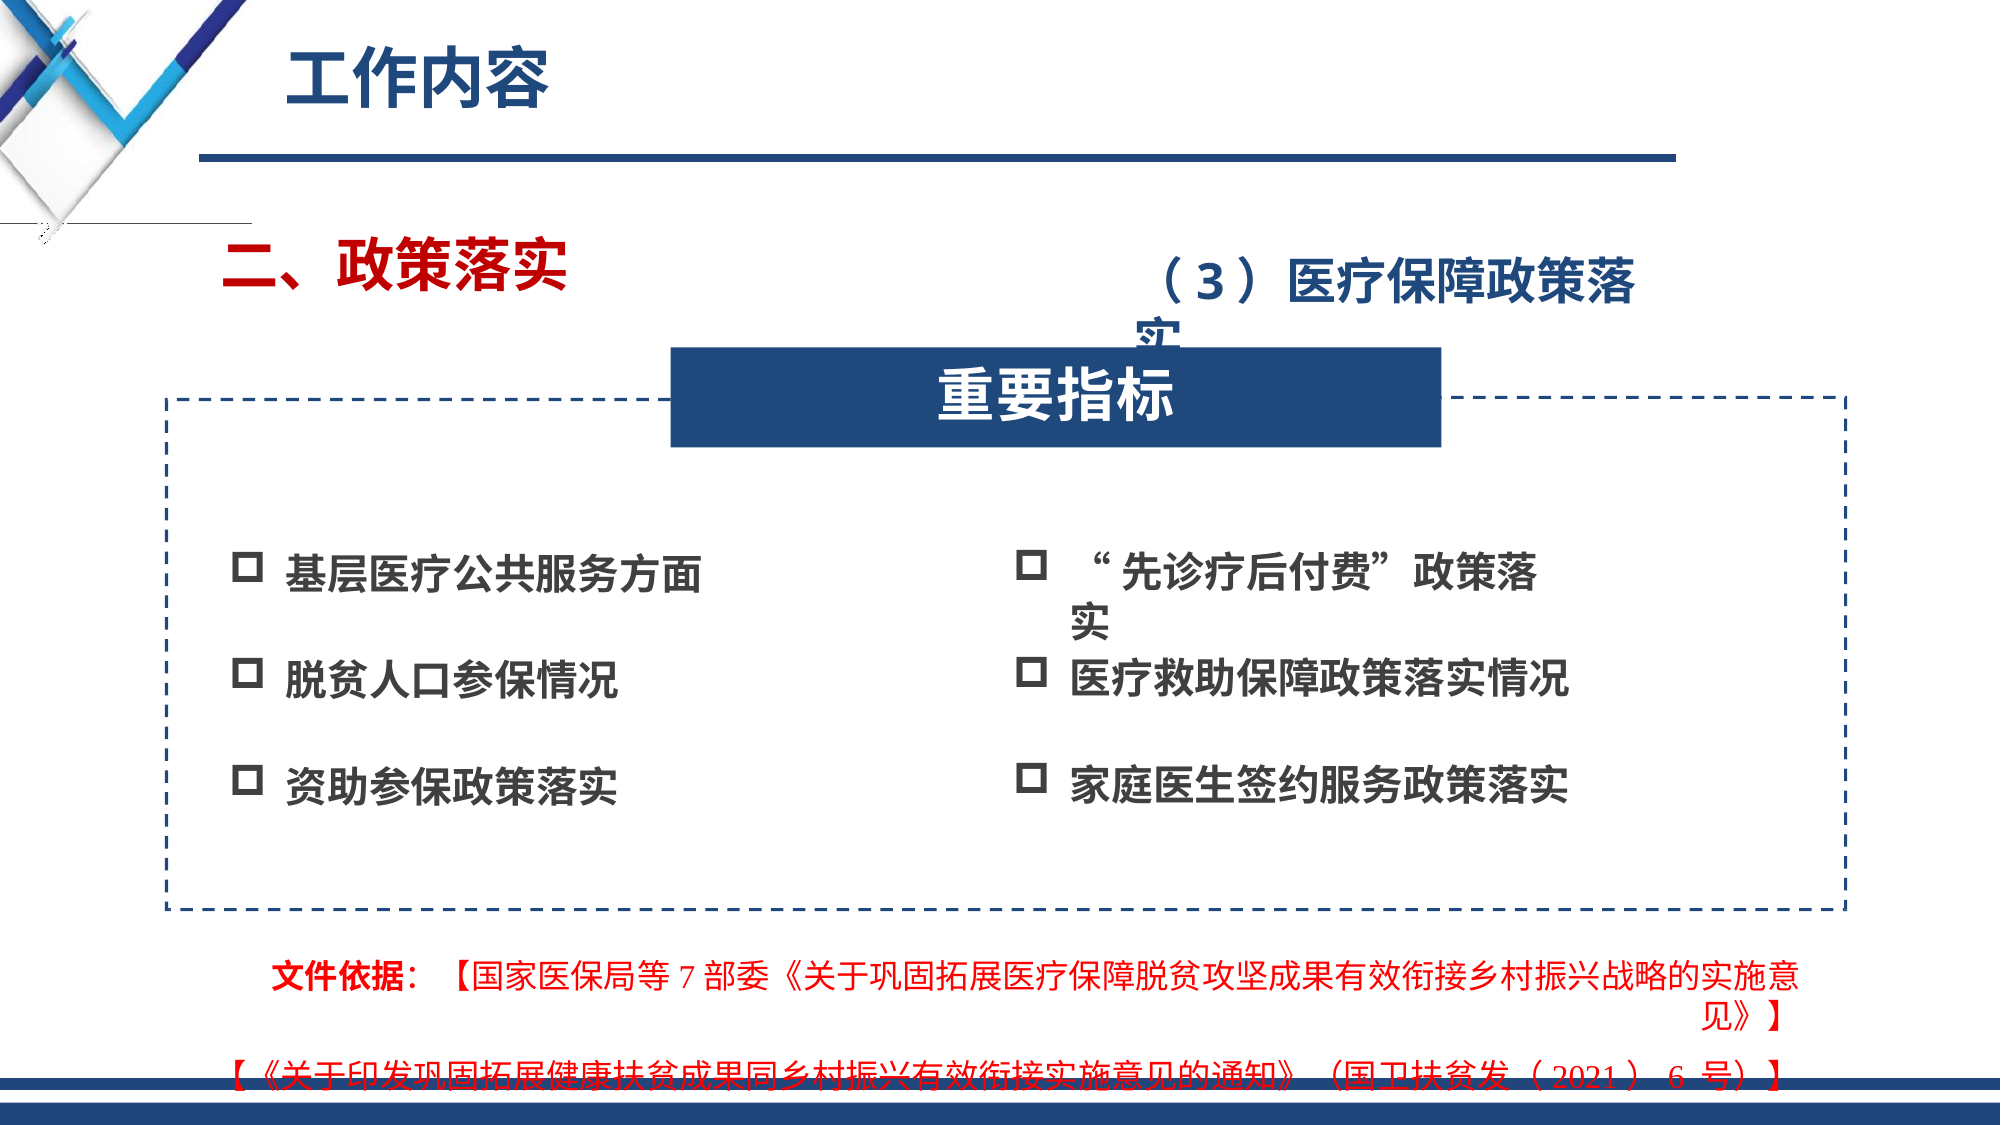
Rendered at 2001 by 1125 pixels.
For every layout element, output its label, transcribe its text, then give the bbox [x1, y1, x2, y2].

text_box [1823, 395, 1836, 399]
text_box [1473, 395, 1486, 399]
text_box [508, 908, 521, 912]
text_box [164, 748, 169, 761]
text_box [421, 908, 434, 912]
text_box [1514, 908, 1528, 912]
text_box [1604, 395, 1617, 399]
text_box [1733, 908, 1747, 912]
text_box [1033, 908, 1046, 912]
text_box [792, 908, 806, 912]
text_box [1451, 395, 1464, 399]
text_box [164, 529, 169, 543]
text_box [267, 908, 281, 912]
text_box [1427, 908, 1440, 912]
text_box [1536, 908, 1550, 912]
text_box 资助参保政策落实 [227, 758, 621, 811]
text_box [442, 908, 456, 912]
text_box [967, 908, 981, 912]
text_box [1844, 571, 1848, 585]
text_box [164, 420, 169, 433]
text_box [1516, 395, 1530, 399]
text_box [164, 901, 171, 912]
text_box [1844, 790, 1848, 803]
text_box [1844, 702, 1848, 716]
text_box [1055, 908, 1068, 912]
text_box [1844, 768, 1848, 782]
text_box [1560, 395, 1574, 399]
text_box [1713, 395, 1727, 399]
text_box [727, 908, 740, 912]
text_box 二、政策落实 [218, 226, 573, 299]
text_box [1471, 908, 1484, 912]
text_box [1645, 908, 1659, 912]
text_box [670, 429, 1442, 448]
text_box [483, 397, 496, 402]
text_box [836, 908, 850, 912]
text_box [683, 908, 696, 912]
text_box [614, 397, 627, 402]
text_box [164, 485, 169, 499]
text_box [658, 397, 671, 402]
text_box [858, 908, 872, 912]
text_box [330, 397, 343, 402]
text_box [1077, 908, 1090, 912]
text_box [176, 397, 190, 402]
text_box [311, 908, 325, 912]
text_box [1580, 908, 1593, 912]
text_box [1711, 908, 1725, 912]
text_box [592, 397, 606, 402]
text_box [1689, 908, 1703, 912]
text_box [1582, 395, 1595, 399]
text_box [0, 1102, 2000, 1125]
text_box [749, 908, 762, 912]
text_box [1142, 908, 1156, 912]
text_box [242, 397, 256, 402]
text_box [245, 908, 259, 912]
text_box [526, 397, 540, 402]
text_box [1383, 908, 1397, 912]
text_box [164, 573, 169, 587]
text_box [164, 857, 169, 871]
text_box 文件依据：【国家医保局等7部委《关于巩固拓展医疗保障脱贫攻坚成果有效衔接乡村振兴战略的实施意见》】 【《关于印发巩固拓展健康扶贫成果同乡村振兴有效衔接实施意见的通知》（国卫扶贫发（2021）6 号）】 [180, 933, 1802, 1095]
text_box [1844, 856, 1848, 869]
title 工作内容 [282, 33, 554, 224]
text_box [1186, 908, 1200, 912]
text_box [464, 908, 478, 912]
text_box [180, 908, 193, 912]
text_box [164, 551, 169, 565]
text_box [1405, 908, 1418, 912]
text_box 家庭医生签约服务政策落实 [1011, 756, 1572, 809]
text_box [164, 792, 169, 805]
text_box [1317, 908, 1331, 912]
text_box [355, 908, 368, 912]
text_box [1844, 418, 1848, 432]
text_box [530, 908, 543, 912]
text_box 重要指标 [670, 356, 1442, 429]
text_box [1494, 395, 1508, 399]
text_box [399, 908, 412, 912]
text_box [373, 397, 387, 402]
text_box [1361, 908, 1375, 912]
text_box 医疗救助保障政策落实情况 [1011, 649, 1572, 702]
text_box [1449, 908, 1462, 912]
text_box [164, 442, 169, 455]
text_box [164, 814, 169, 827]
text_box [289, 908, 303, 912]
text_box [924, 908, 937, 912]
text_box [617, 908, 631, 912]
text_box [1844, 462, 1848, 475]
text_box [1844, 549, 1848, 563]
text_box [1669, 395, 1683, 399]
text_box [1844, 877, 1848, 891]
text_box [670, 347, 1131, 356]
text_box [164, 464, 169, 477]
text_box [164, 661, 169, 674]
text_box [661, 908, 675, 912]
text_box [164, 595, 169, 608]
text_box [417, 397, 431, 402]
text_box [639, 908, 653, 912]
text_box [574, 908, 587, 912]
text_box [1844, 484, 1848, 497]
text_box [333, 908, 347, 912]
text_box [1011, 908, 1025, 912]
text_box [202, 908, 215, 912]
text_box [1099, 908, 1112, 912]
text_box 脱贫人口参保情况 [227, 651, 621, 705]
text_box [351, 397, 365, 402]
text_box [164, 879, 169, 893]
text_box [439, 397, 452, 402]
text_box [1735, 395, 1749, 399]
text_box [1602, 908, 1615, 912]
text_box [1624, 908, 1637, 912]
text_box [1777, 908, 1790, 912]
text_box [1844, 615, 1848, 628]
text_box [1648, 395, 1661, 399]
text_box [395, 397, 409, 402]
text_box [486, 908, 500, 912]
text_box [1799, 908, 1812, 912]
text_box （3）医疗保障政策落实 [1131, 247, 1667, 370]
text_box [1844, 724, 1848, 738]
text_box [1252, 908, 1265, 912]
text_box [1844, 593, 1848, 607]
text_box [1844, 528, 1848, 541]
text_box [377, 908, 390, 912]
text_box [1208, 908, 1221, 912]
text_box [1844, 834, 1848, 847]
text_box [1691, 395, 1705, 399]
text_box [286, 397, 299, 402]
text_box [505, 397, 518, 402]
text_box [1274, 908, 1287, 912]
text_box [1844, 812, 1848, 825]
text_box [1120, 908, 1134, 912]
text_box [164, 770, 169, 783]
text_box [1779, 395, 1792, 399]
text_box [1538, 395, 1552, 399]
text_box [1626, 395, 1639, 399]
text_box [1844, 659, 1848, 672]
text_box [1844, 681, 1848, 694]
text_box [989, 908, 1003, 912]
text_box [1844, 395, 1848, 410]
text_box [1339, 908, 1353, 912]
text_box [1801, 395, 1814, 399]
text_box [570, 397, 584, 402]
text_box [264, 397, 277, 402]
text_box [1164, 908, 1178, 912]
text_box [1558, 908, 1571, 912]
text_box [1757, 395, 1770, 399]
text_box [164, 835, 169, 849]
text_box [224, 908, 237, 912]
text_box [164, 682, 169, 696]
text_box [1492, 908, 1506, 912]
text_box [198, 397, 212, 402]
text_box [705, 908, 718, 912]
text_box [814, 908, 828, 912]
text_box [164, 397, 169, 411]
text_box [1667, 908, 1681, 912]
text_box [1844, 637, 1848, 650]
text_box [1844, 506, 1848, 519]
text_box [1821, 908, 1834, 912]
text_box [548, 397, 562, 402]
text_box [770, 908, 784, 912]
text_box [1755, 908, 1768, 912]
text_box [164, 507, 169, 521]
text_box [1230, 908, 1243, 912]
text_box [1844, 440, 1848, 454]
text_box 基层医疗公共服务方面 [227, 545, 705, 598]
picture [0, 0, 252, 245]
text_box [880, 908, 893, 912]
text_box [308, 397, 321, 402]
text_box [164, 704, 169, 718]
text_box [461, 397, 474, 402]
text_box [220, 397, 234, 402]
text_box [164, 639, 169, 652]
text_box [1844, 746, 1848, 760]
text_box [164, 617, 169, 630]
text_box [902, 908, 915, 912]
text_box [552, 908, 565, 912]
text_box “先诊疗后付费”政策落实 [1011, 543, 1572, 646]
text_box [636, 397, 649, 402]
text_box [595, 908, 609, 912]
text_box [1842, 899, 1848, 912]
text_box [164, 726, 169, 740]
text_box [1295, 908, 1309, 912]
text_box [946, 908, 959, 912]
